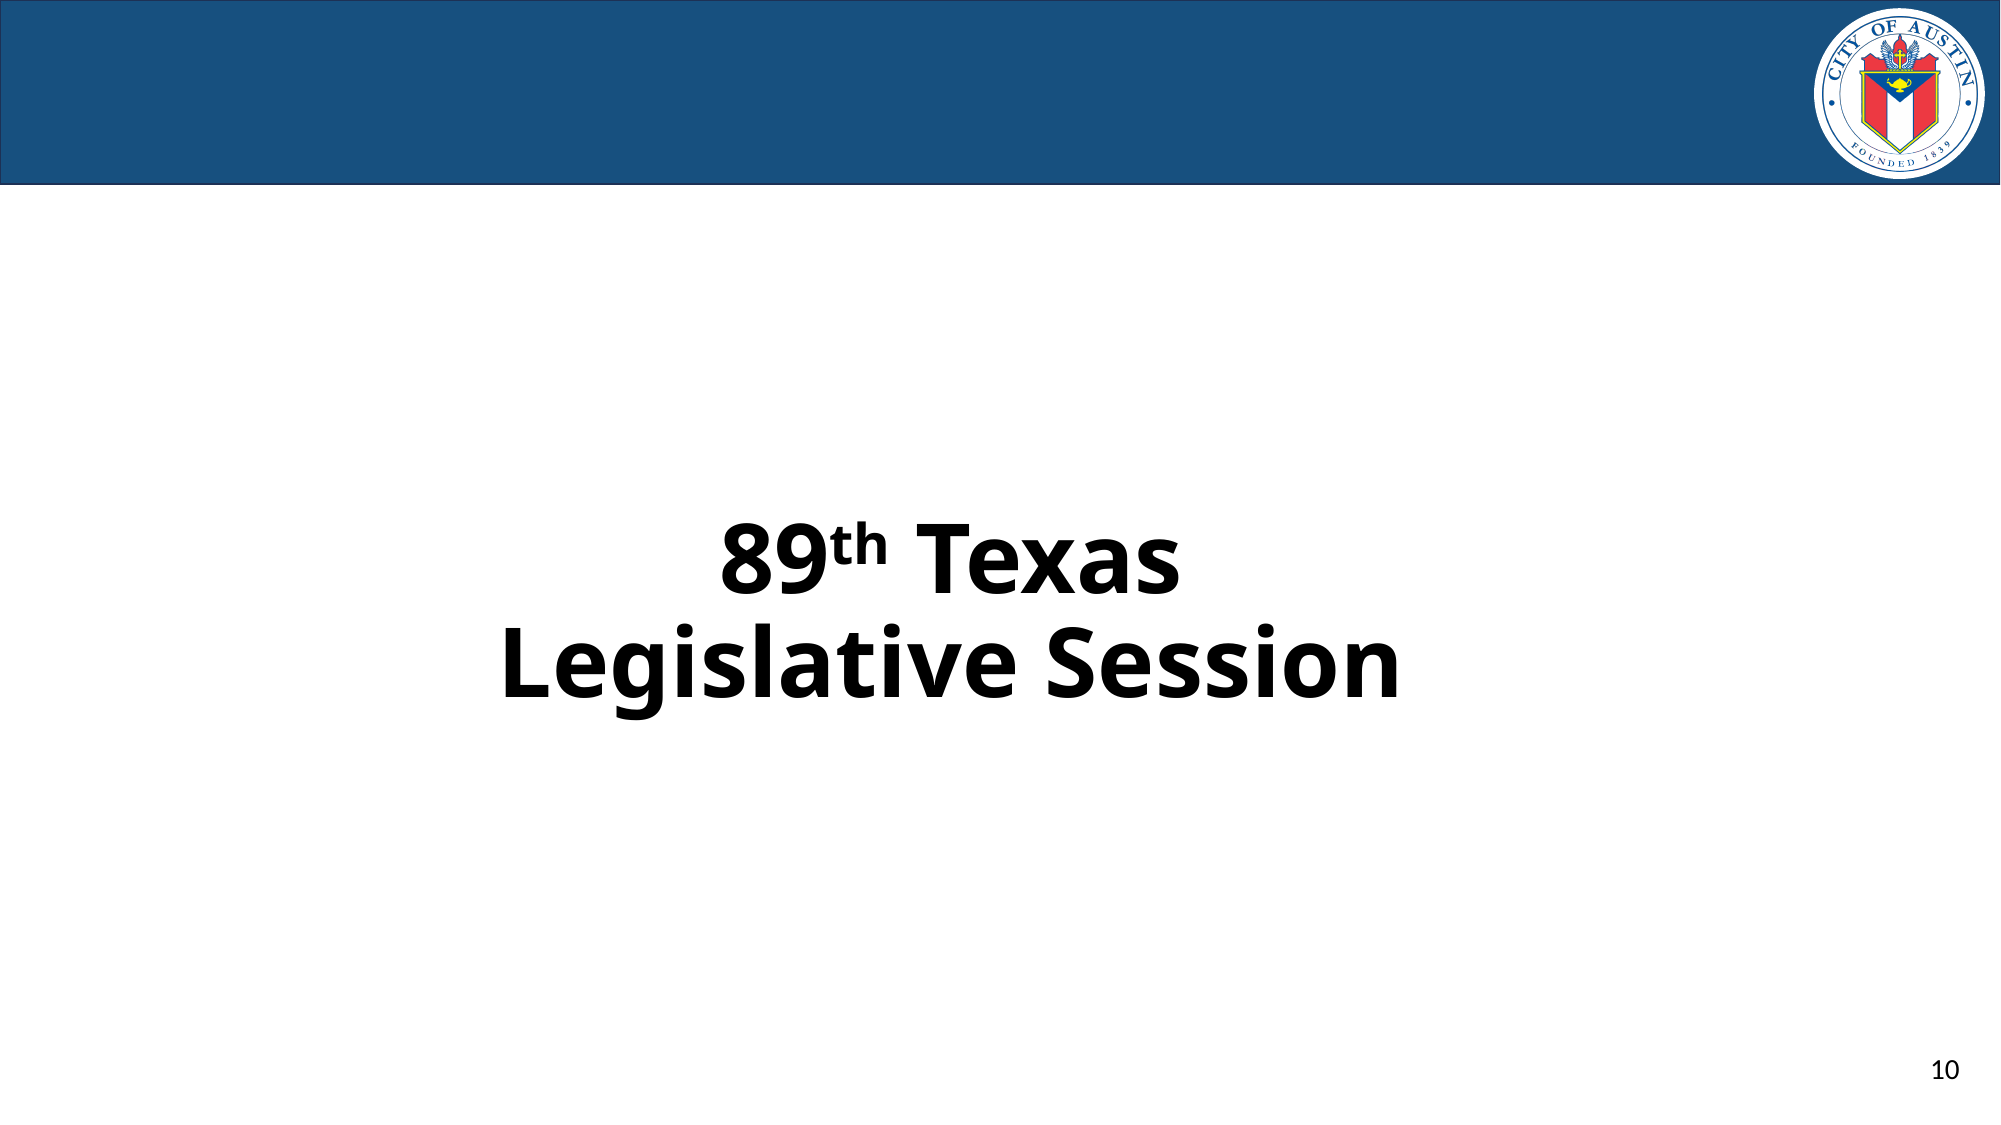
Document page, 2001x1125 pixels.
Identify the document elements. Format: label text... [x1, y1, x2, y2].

slide_number 9 [1524, 1042, 1975, 1103]
picture [1822, 16, 1978, 172]
list 89th Texas Legislative Session [481, 502, 1421, 749]
title STATE [136, 280, 1862, 749]
